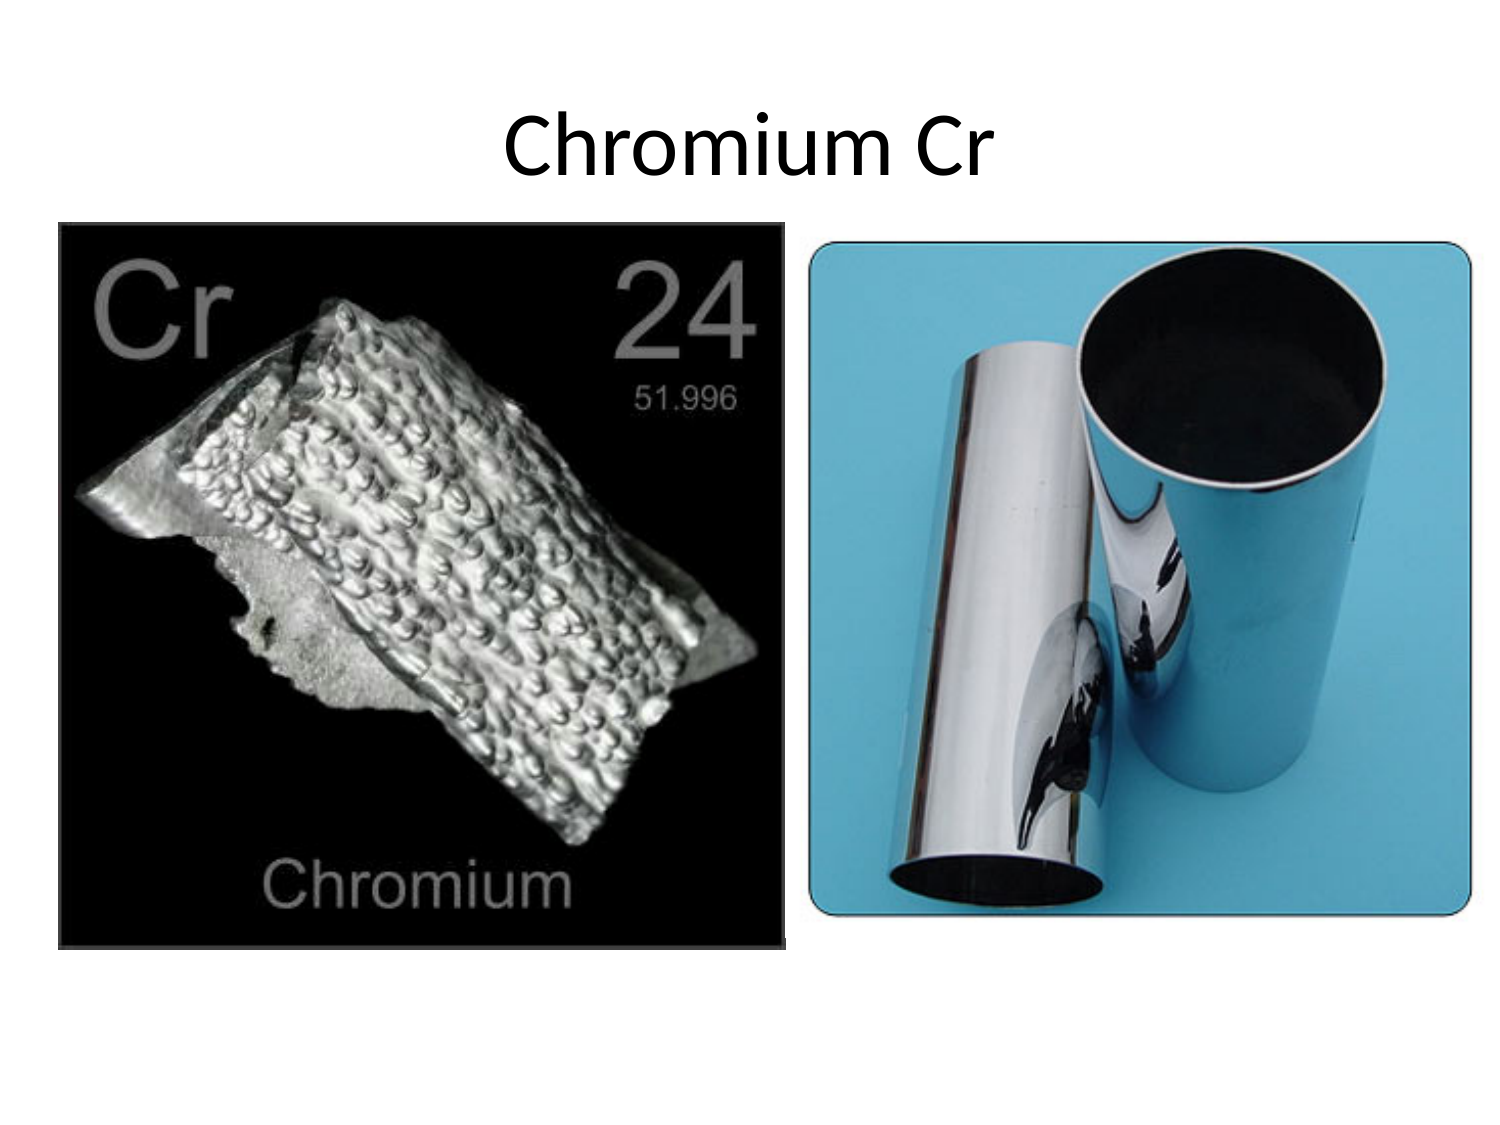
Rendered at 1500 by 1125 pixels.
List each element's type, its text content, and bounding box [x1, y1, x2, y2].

picture [58, 222, 1500, 950]
title Chromium Cr [75, 45, 1425, 221]
